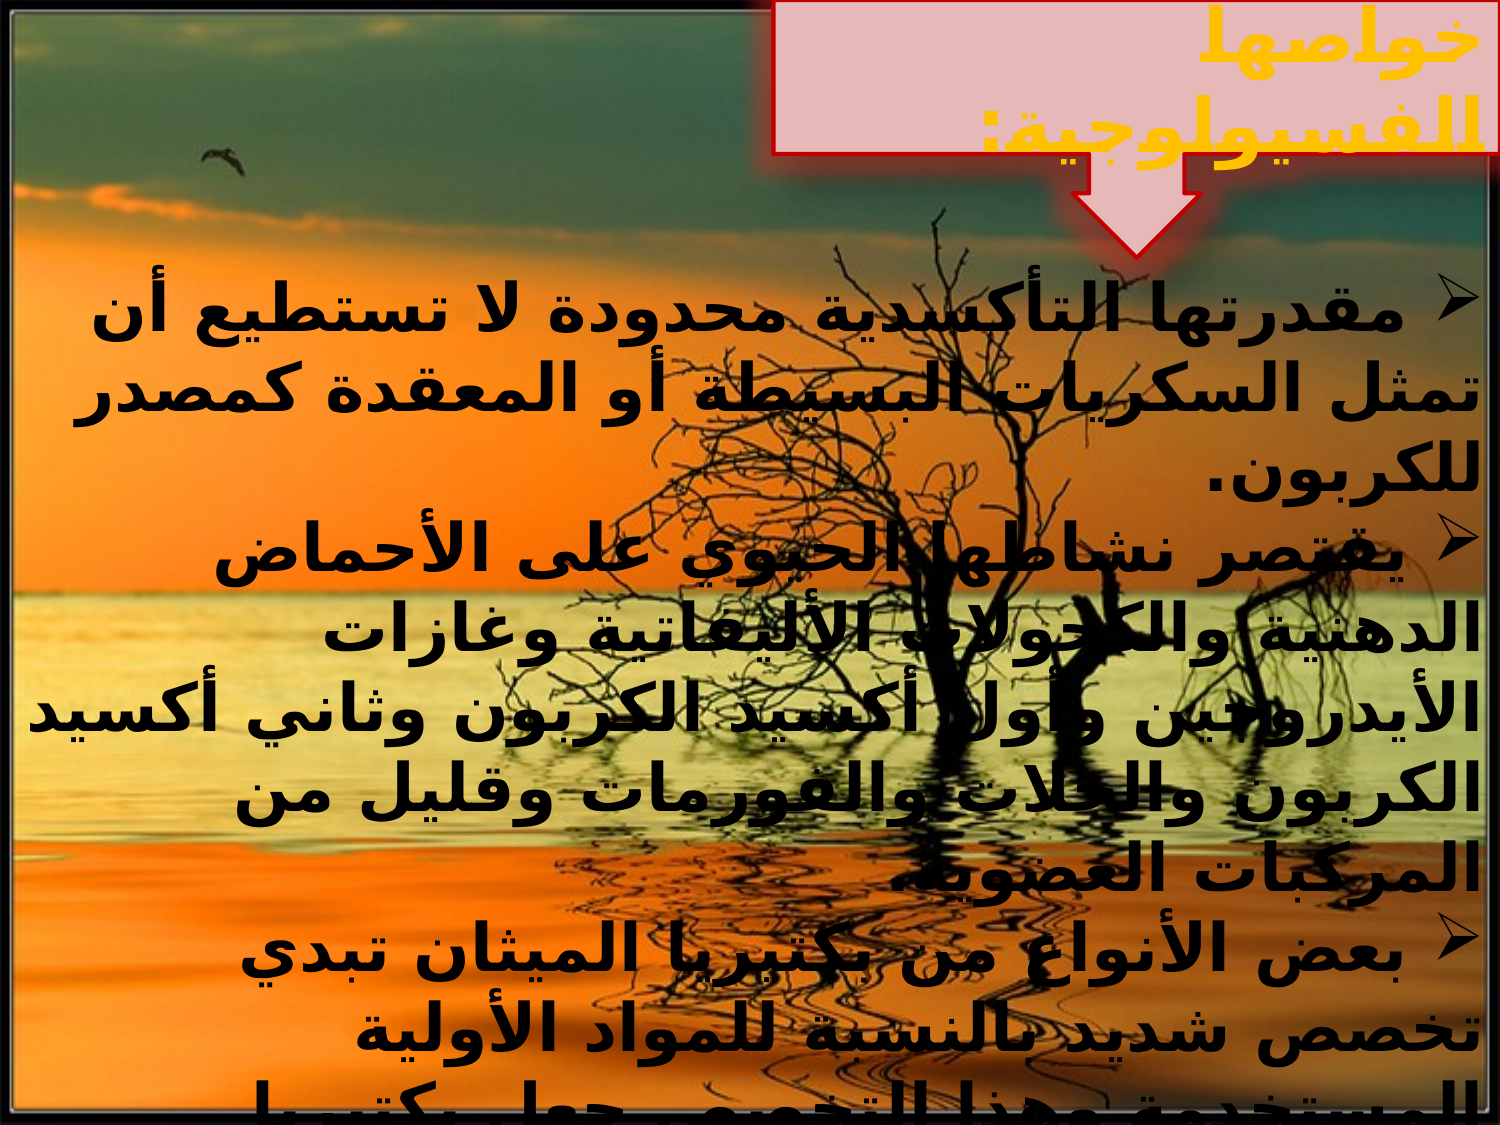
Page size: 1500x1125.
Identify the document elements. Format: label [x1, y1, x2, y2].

list [0, 0, 1500, 1125]
